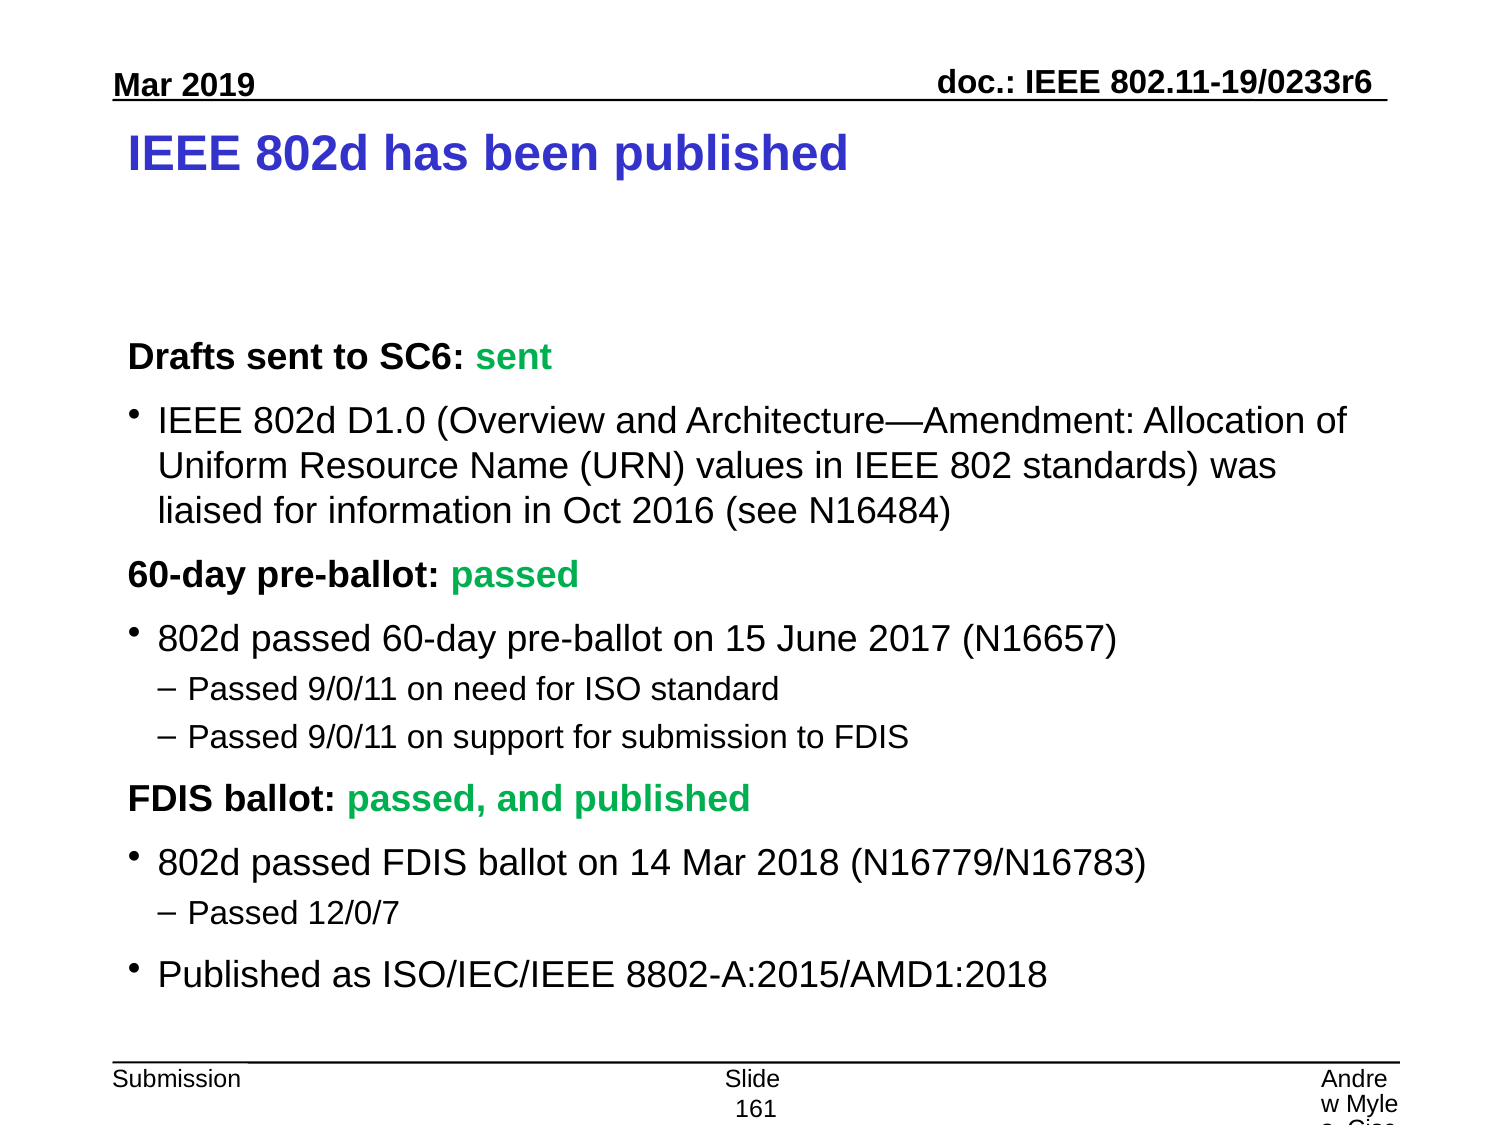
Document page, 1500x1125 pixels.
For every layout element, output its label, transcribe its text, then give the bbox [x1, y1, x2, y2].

footer Andrew Myles, Cisco [1320, 1061, 1402, 1093]
list Drafts sent to SC6: sent IEEE 802d D1.0 (Overview and Architecture—Amendment: Allocation of Uniform Resource Name (URN) values in IEEE 802 standards) was liaised for information in Oct 2016 (see N16484) 60-day pre-ballot: passed 802d passed 60-day pre-ballot on 15 June 2017 (N16657) Passed 9/0/11 on need for ISO standard Passed 9/0/11 on support for submission to FDIS FDIS ballot: passed, and published 802d passed FDIS ballot on 14 Mar 2018 (N16779/N16783) Passed 12/0/7 Published as ISO/IEC/IEEE 8802-A:2015/AMD1:2018 [112, 324, 1388, 1000]
title IEEE 802d has been published [112, 112, 1388, 288]
slide_number Slide 161 [709, 1061, 803, 1093]
